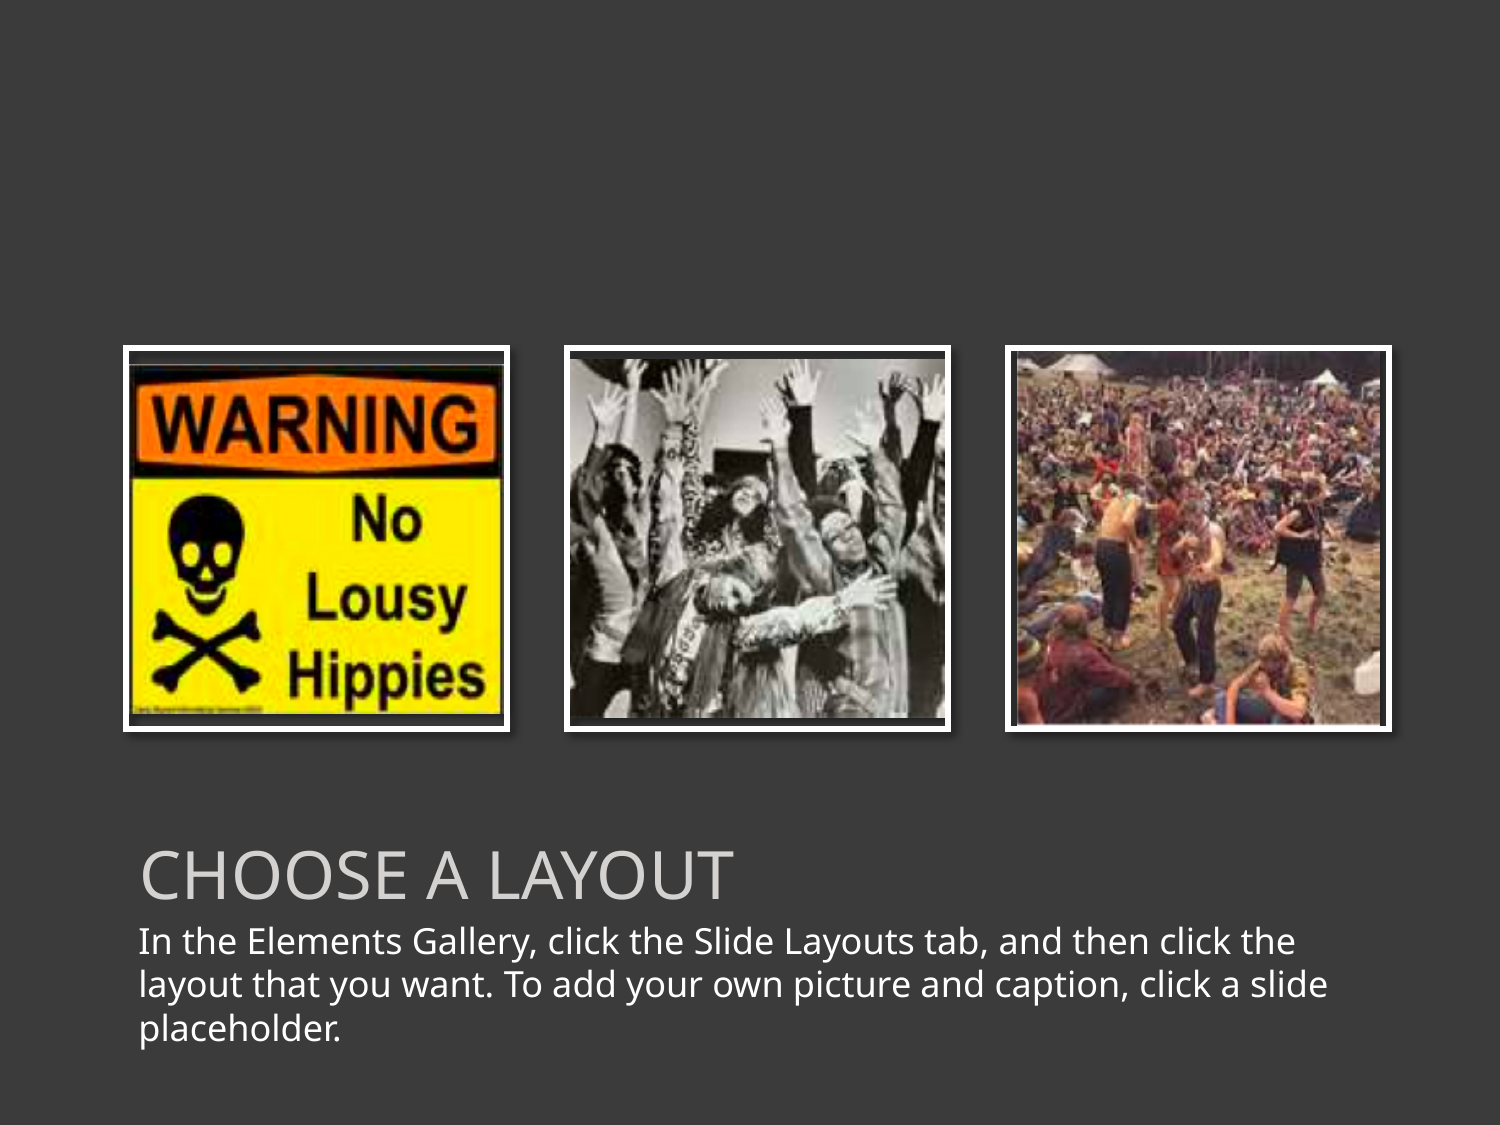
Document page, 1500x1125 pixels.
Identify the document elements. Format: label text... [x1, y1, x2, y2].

picture [569, 350, 946, 727]
title Choose a Layout [125, 750, 1402, 913]
picture [1010, 350, 1387, 727]
picture [128, 350, 505, 727]
list In the Elements Gallery, click the Slide Layouts tab, and then click the layout that you want. To add your own picture and caption, click a slide placeholder. [123, 918, 1399, 1057]
